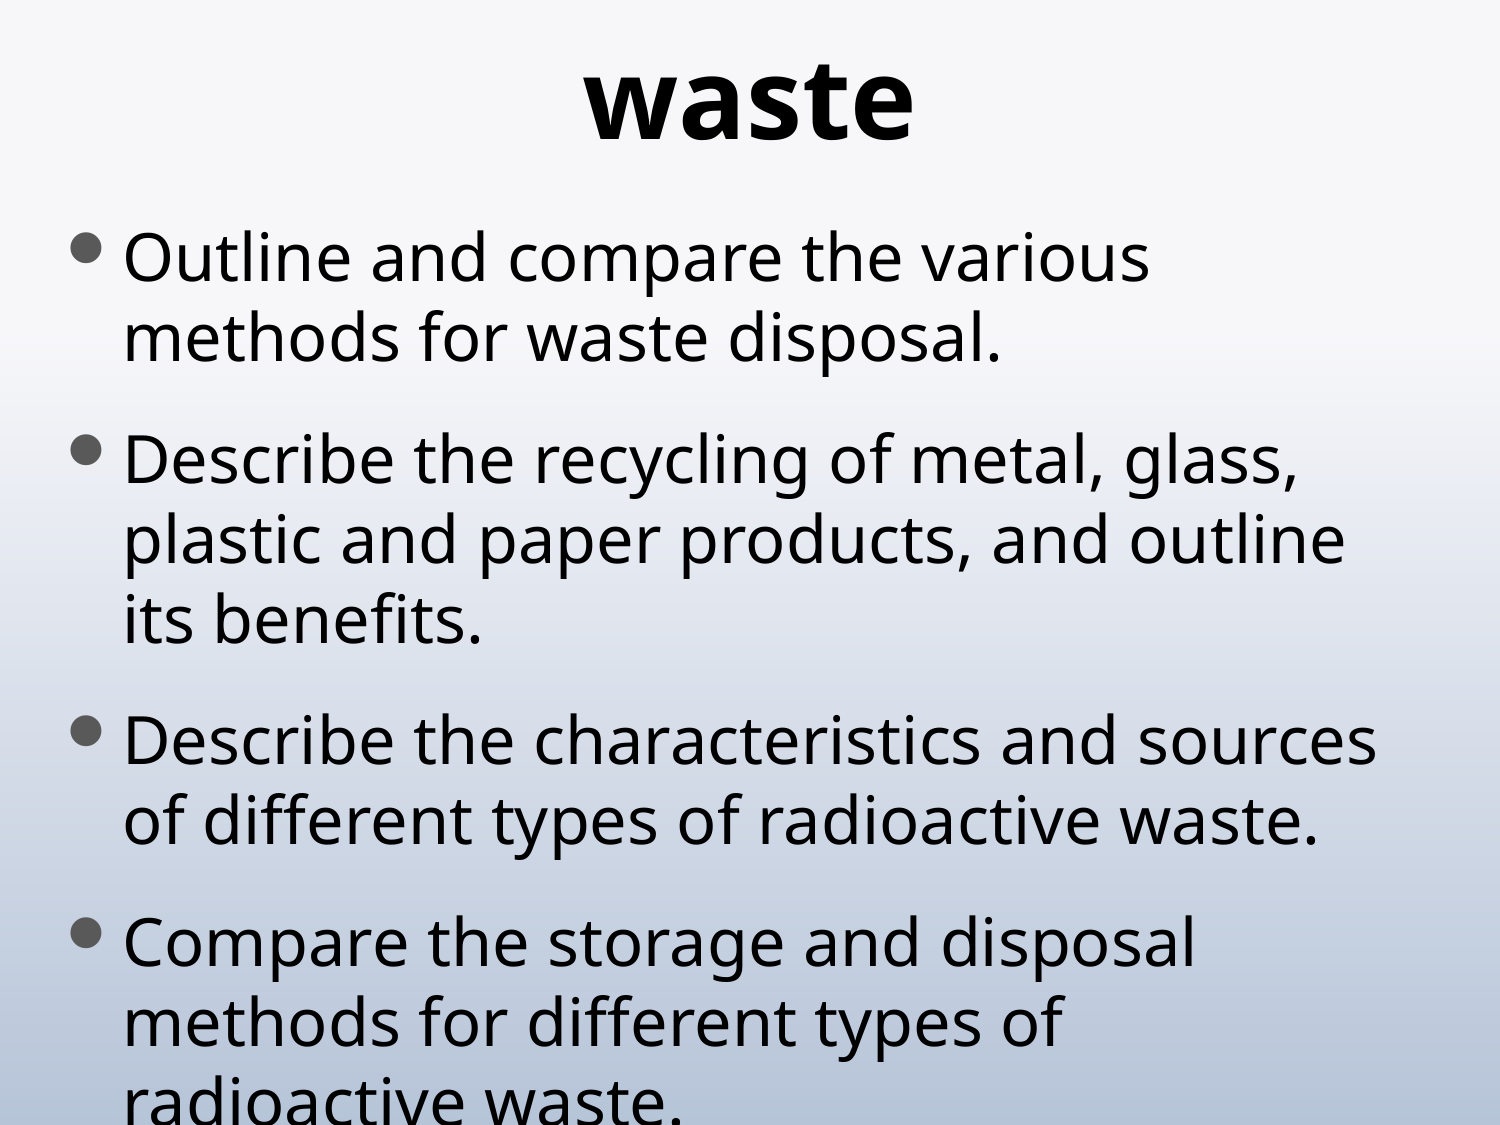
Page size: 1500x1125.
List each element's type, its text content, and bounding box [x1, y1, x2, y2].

list Outline and compare the various methods for waste disposal. Describe the recycling of metal, glass, plastic and paper products, and outline its benefits. Describe the characteristics and sources of different types of radioactive waste. Compare the storage and disposal methods for different types of radioactive waste. [51, 207, 1437, 1057]
title waste [150, 0, 1350, 207]
